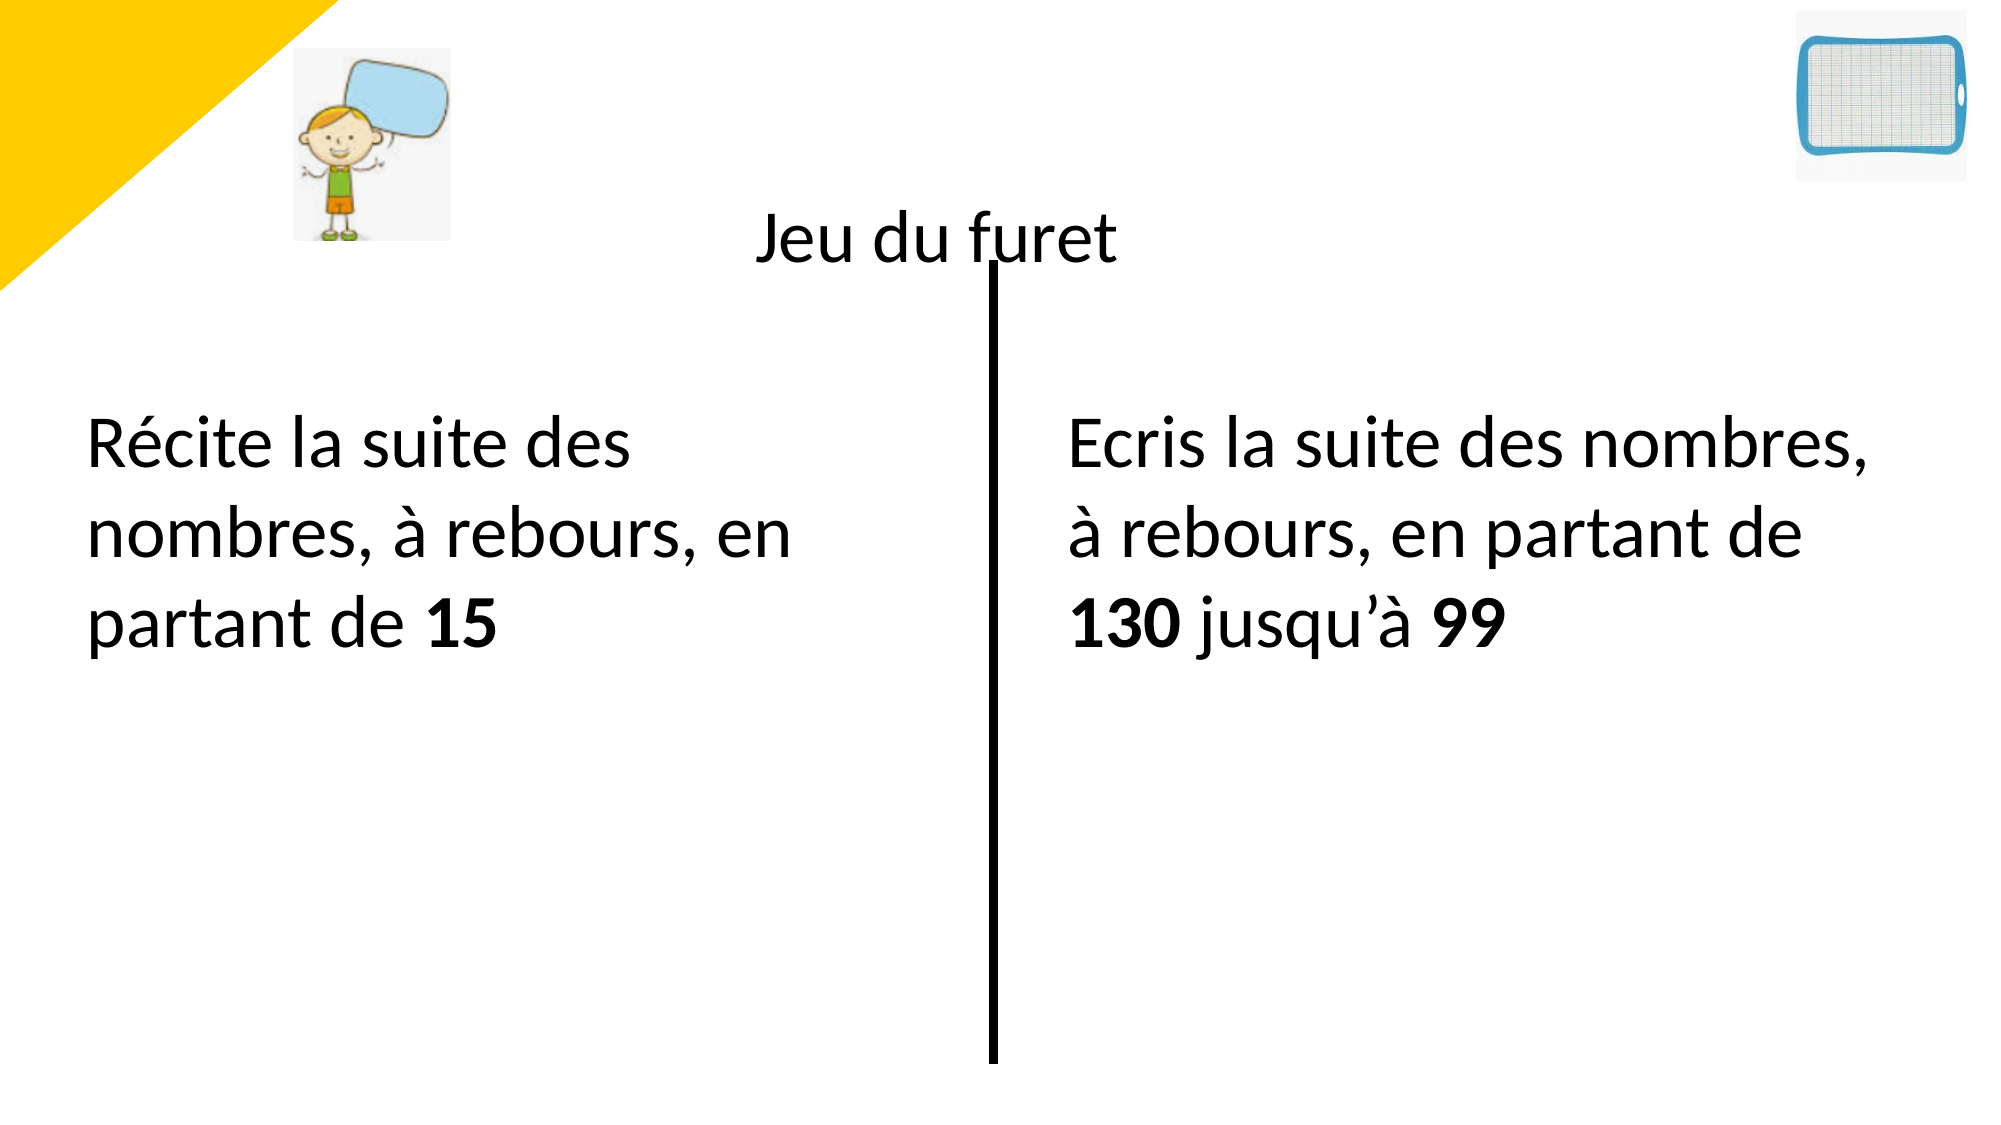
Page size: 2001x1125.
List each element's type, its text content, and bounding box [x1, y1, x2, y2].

text_box Ecris la suite des nombres, à rebours, en partant de 130 jusqu’à 99 [1052, 384, 1928, 670]
text_box Récite la suite des nombres, à rebours, en partant de 15 [72, 384, 948, 670]
picture [1796, 10, 1967, 181]
picture [293, 48, 451, 241]
text_box Jeu du furet [740, 180, 1155, 286]
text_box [0, 0, 337, 290]
